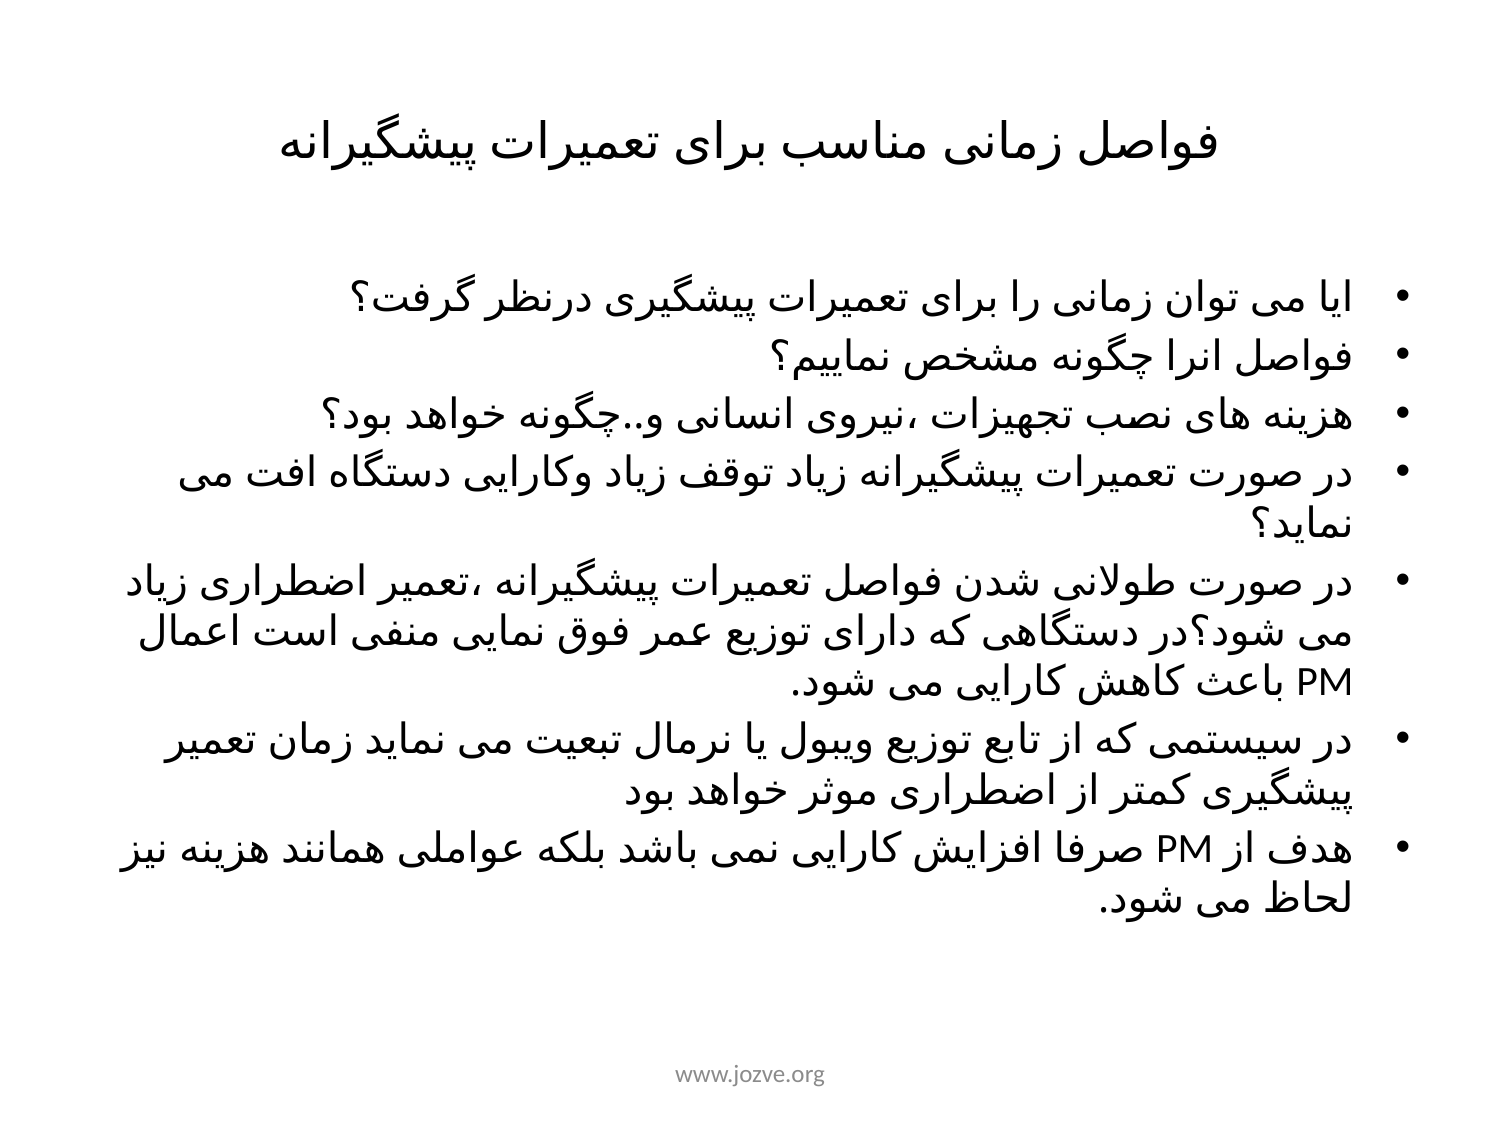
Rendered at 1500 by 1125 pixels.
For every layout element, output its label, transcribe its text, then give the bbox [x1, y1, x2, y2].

title فواصل زمانی مناسب برای تعمیرات پیشگیرانه [75, 45, 1425, 233]
footer www.jozve.org [512, 1042, 988, 1103]
list ایا می توان زمانی را برای تعمیرات پیشگیری درنظر گرفت؟ فواصل انرا چگونه مشخص نماییم؟ هزینه های نصب تجهیزات ،نیروی انسانی و..چگونه خواهد بود؟ در صورت تعمیرات پیشگیرانه زیاد توقف زیاد وکارایی دستگاه افت می نماید؟ در صورت طولانی شدن فواصل تعمیرات پیشگیرانه ،تعمیر اضطراری زیاد می شود؟در دستگاهی که دارای توزیع عمر فوق نمایی منفی است اعمال PM باعث کاهش کارایی می شود. در سیستمی که از تابع توزیع ویبول یا نرمال تبعیت می نماید زمان تعمیر پیشگیری کمتر از اضطراری موثر خواهد بود هدف از PM صرفا افزایش کارایی نمی باشد بلکه عواملی همانند هزینه نیز لحاظ می شود. [75, 262, 1425, 1005]
